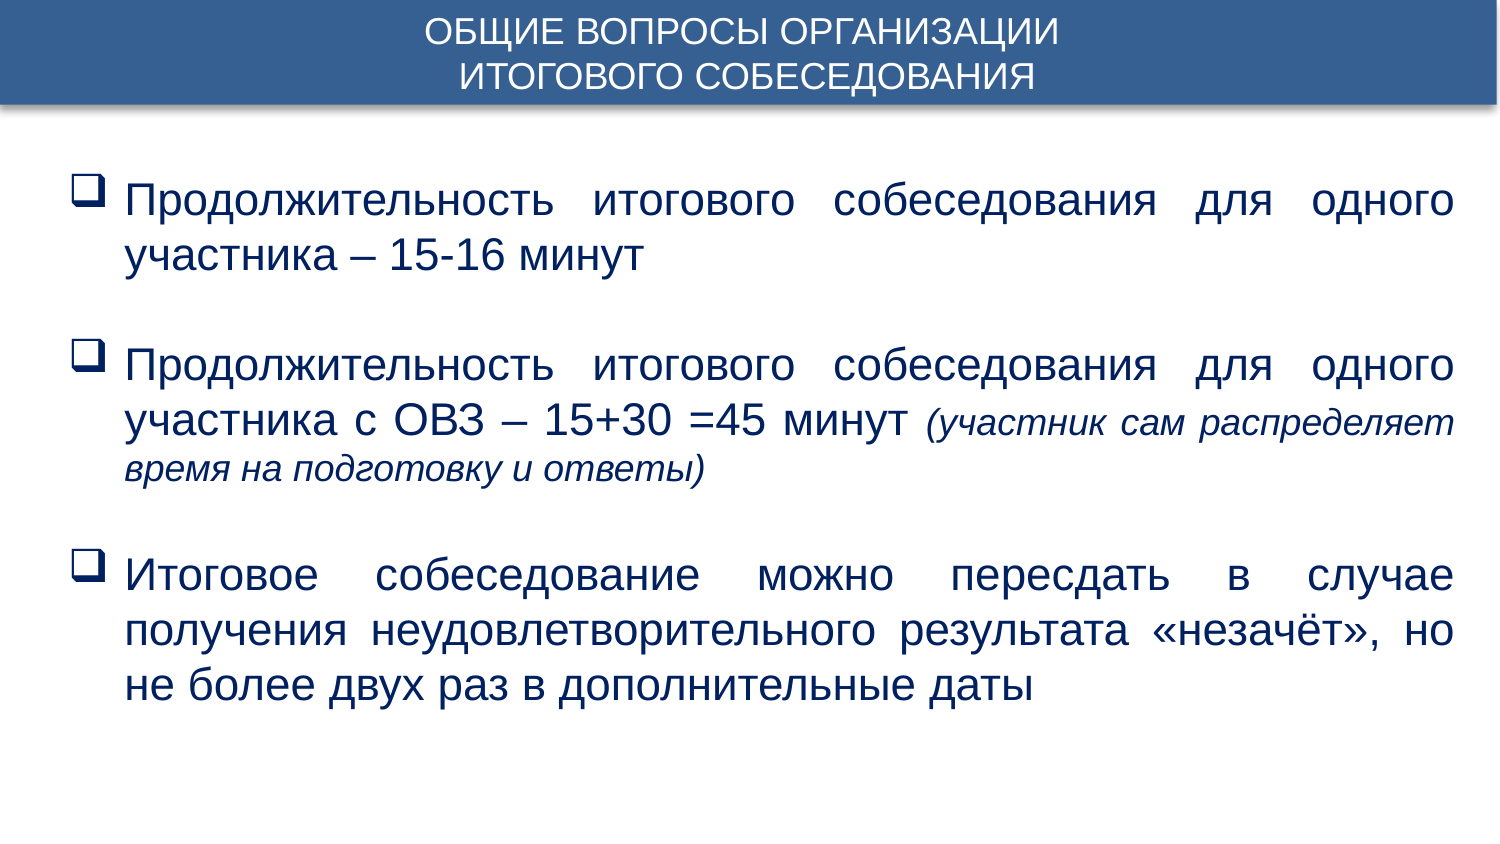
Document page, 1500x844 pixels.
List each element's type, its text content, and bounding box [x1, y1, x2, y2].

subtitle Продолжительность итогового собеседования для одного участника – 15-16 минут Продолжительность итогового собеседования для одного участника с ОВЗ – 15+30 =45 минут (участник сам распределяет время на подготовку и ответы) Итоговое собеседование можно пересдать в случае получения неудовлетворительного результата «незачёт», но не более двух раз в дополнительные даты [52, 161, 1471, 821]
text_box ОБЩИЕ ВОПРОСЫ ОРГАНИЗАЦИИ ИТОГОВОГО СОБЕСЕДОВАНИЯ [0, 0, 1497, 105]
